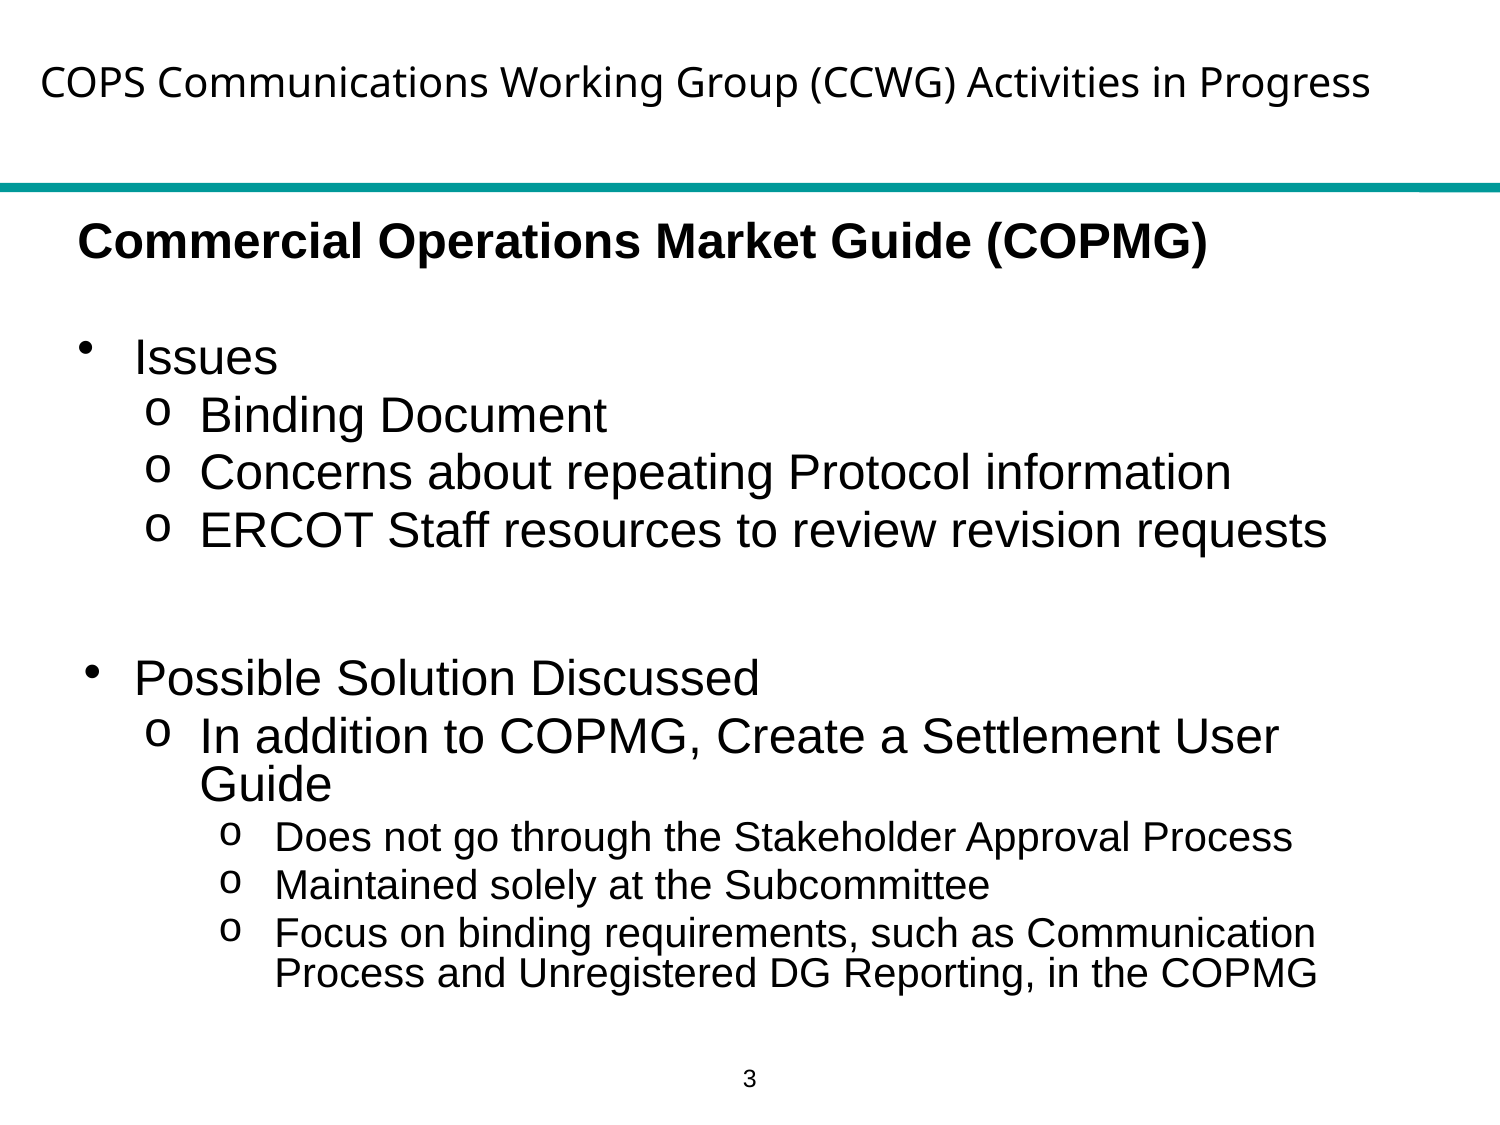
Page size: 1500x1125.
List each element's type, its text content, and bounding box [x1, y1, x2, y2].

list Commercial Operations Market Guide (COPMG) Issues Binding Document Concerns about repeating Protocol information ERCOT Staff resources to review revision requests Possible Solution Discussed In addition to COPMG, Create a Settlement User Guide Does not go through the Stakeholder Approval Process Maintained solely at the Subcommittee Focus on binding requirements, such as Communication Process and Unregistered DG Reporting, in the COPMG [62, 212, 1438, 1076]
text_box 3 [512, 1024, 988, 1100]
title COPS Communications Working Group (CCWG) Activities in Progress [24, 24, 1451, 138]
